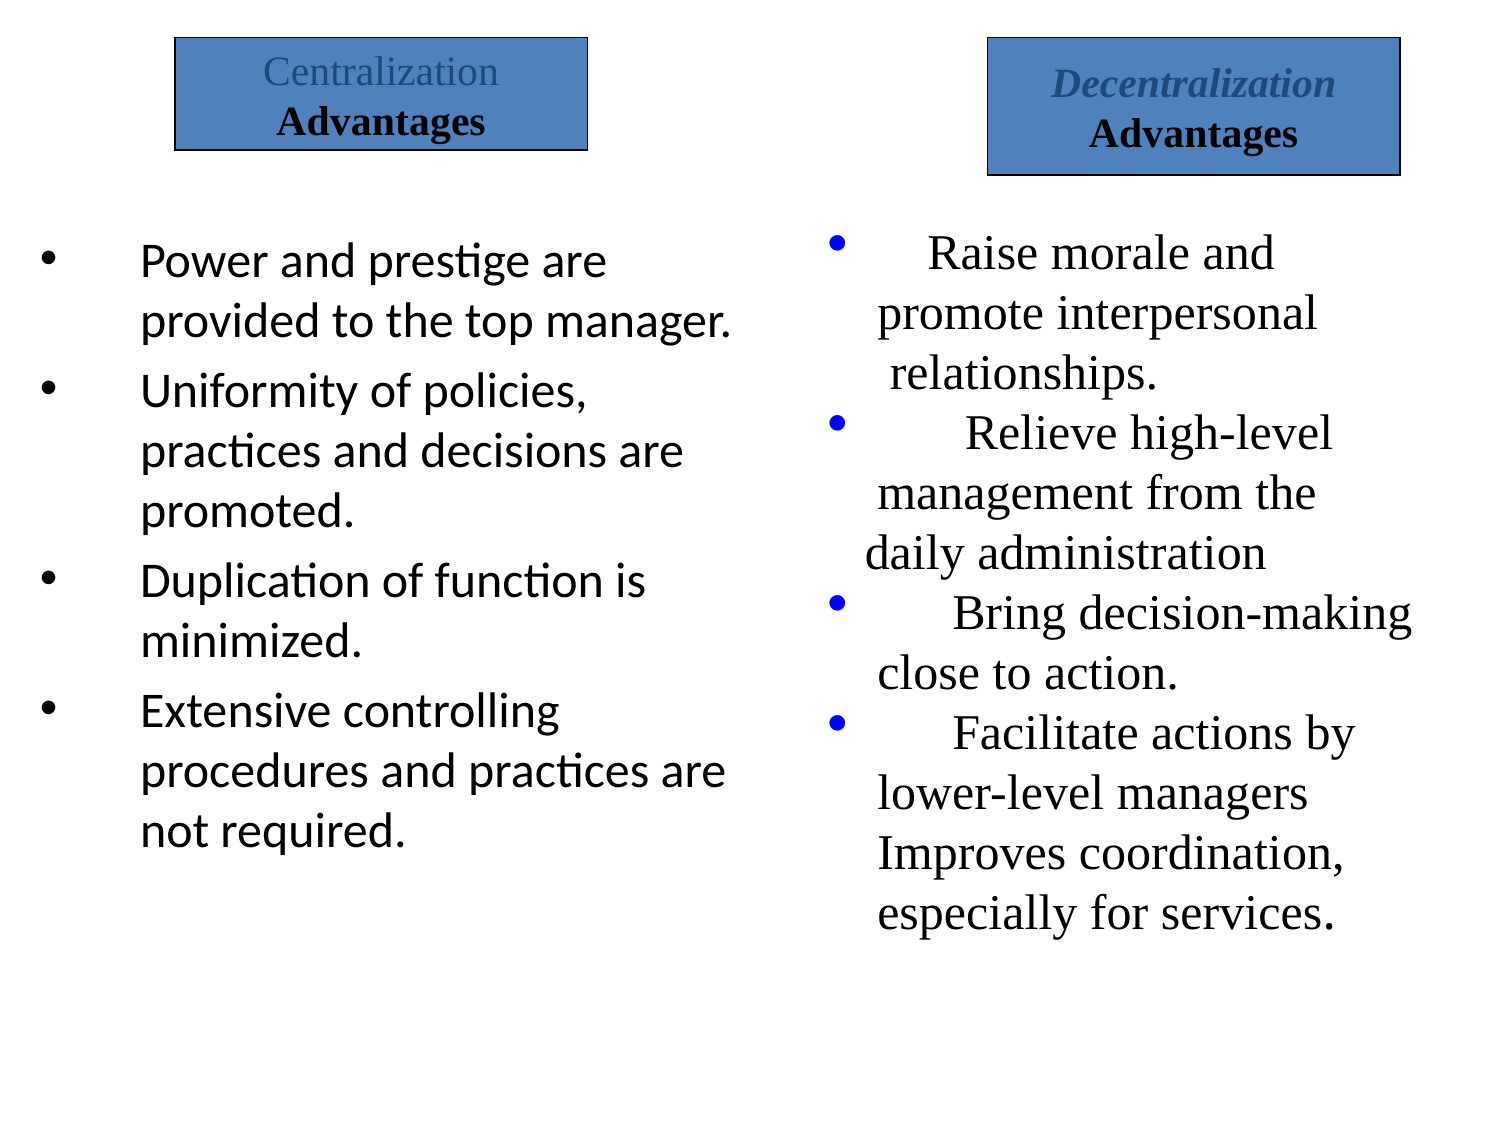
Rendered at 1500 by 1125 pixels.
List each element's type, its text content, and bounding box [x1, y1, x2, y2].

text_box Decentralization Advantages [987, 37, 1400, 175]
text_box Centralization Advantages [174, 37, 588, 150]
text_box [24, 47, 1463, 275]
list Power and prestige are provided to the top manager. Uniformity of policies, practices and decisions are promoted. Duplication of function is minimized. Extensive controlling procedures and practices are not required. [24, 275, 788, 926]
text_box Raise morale and promote interpersonal relationships. Relieve high-level management from the daily administration Bring decision-making close to action. Facilitate actions by lower-level managers Improves coordination, especially for services. [812, 212, 1450, 988]
